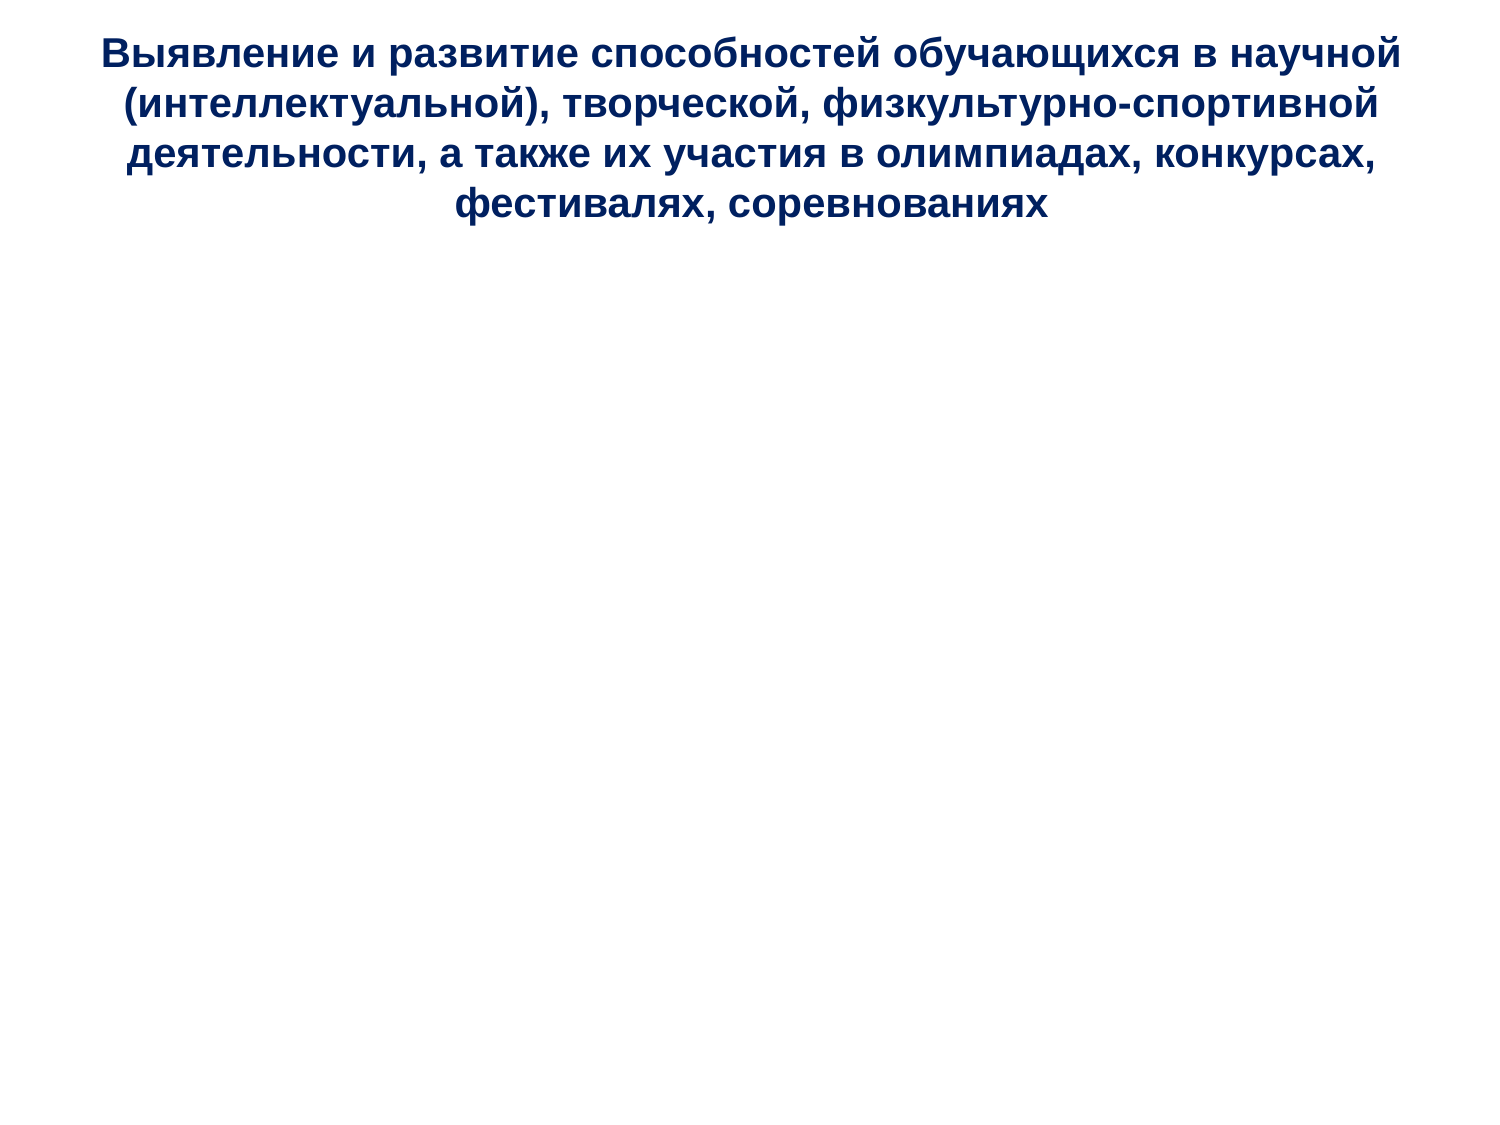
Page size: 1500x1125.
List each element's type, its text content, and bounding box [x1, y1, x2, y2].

title Выявление и развитие способностей обучающихся в научной (интеллектуальной), творческой, физкультурно-спортивной деятельности, а также их участия в олимпиадах, конкурсах, фестивалях, соревнованиях [76, 30, 1427, 220]
